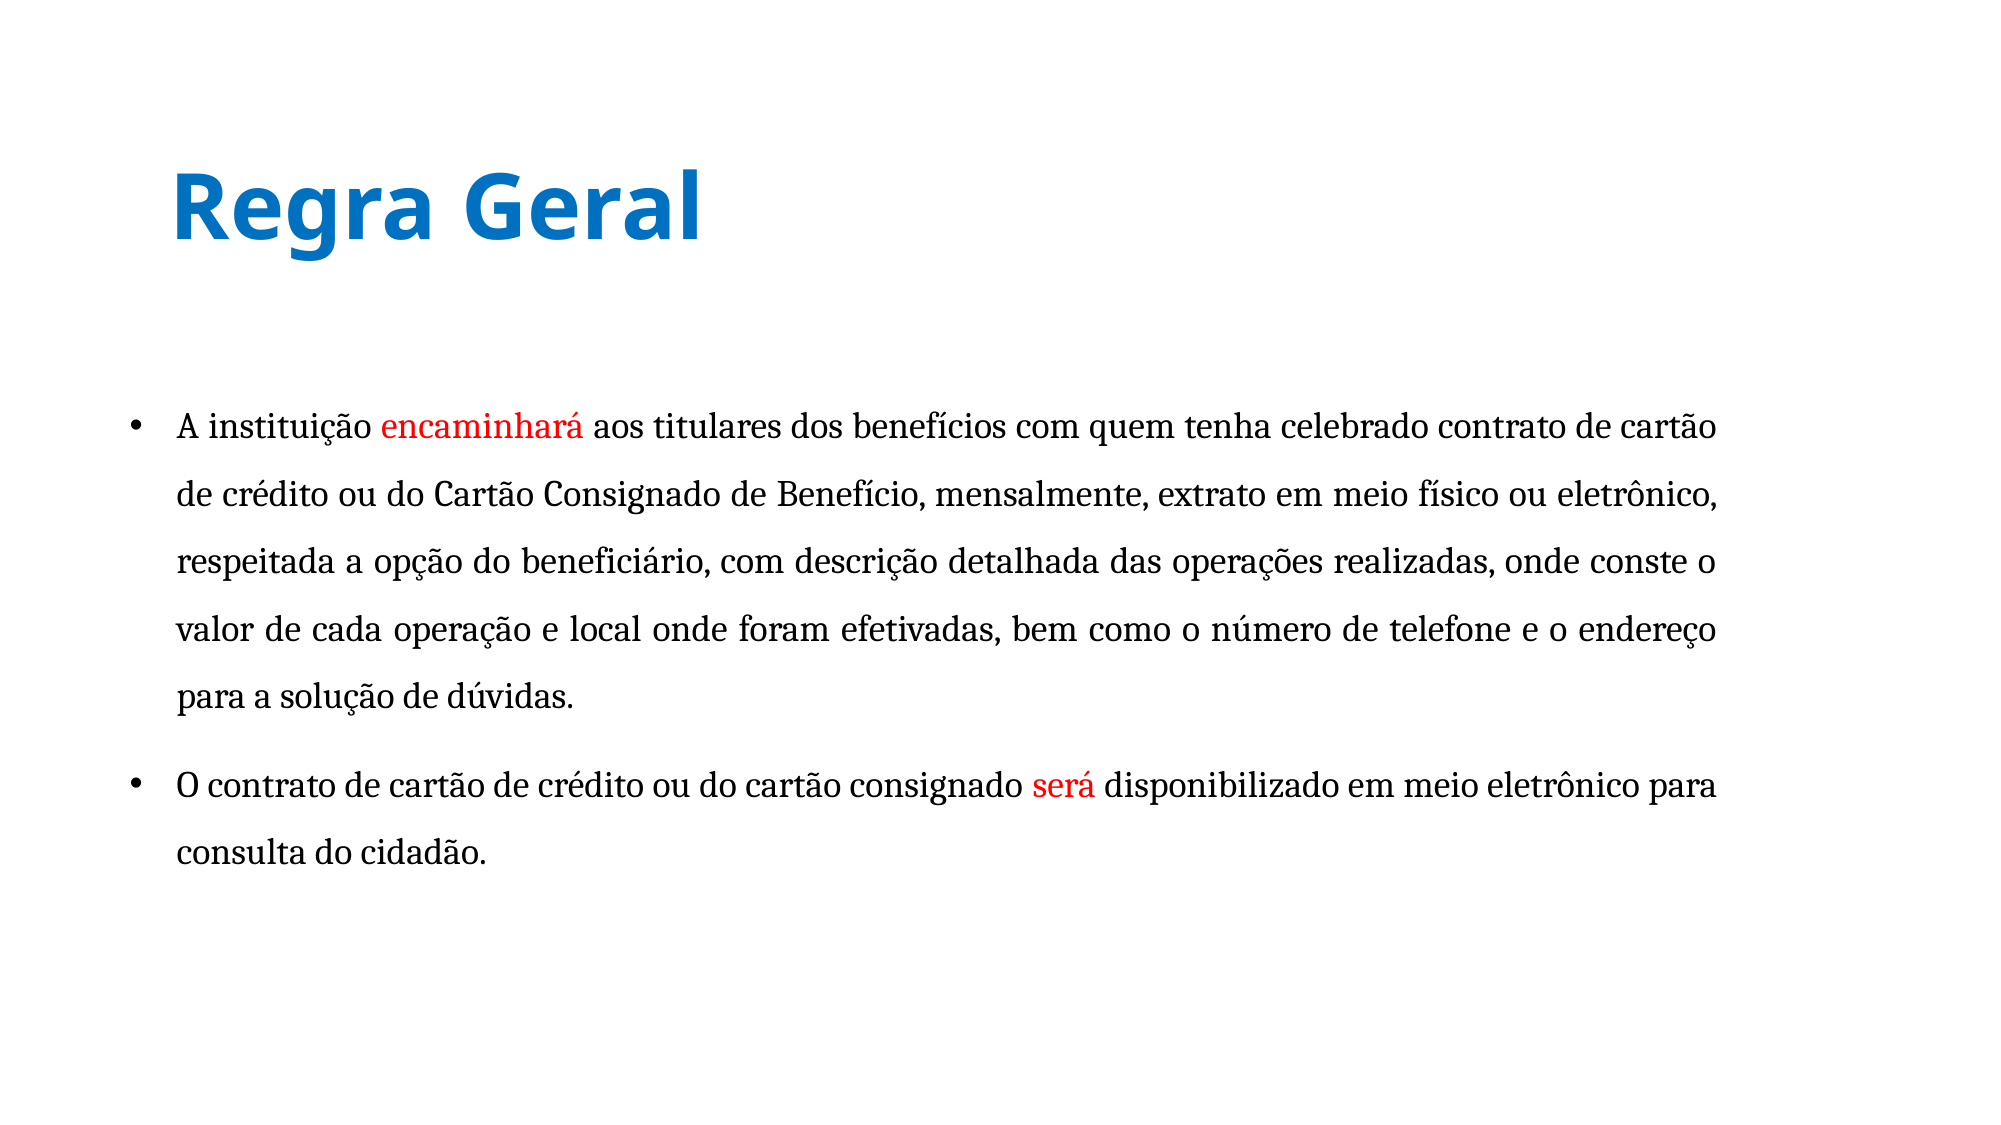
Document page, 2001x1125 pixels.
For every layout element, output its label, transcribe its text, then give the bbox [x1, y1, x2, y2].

list A instituição encaminhará aos titulares dos benefícios com quem tenha celebrado contrato de cartão de crédito ou do Cartão Consignado de Benefício, mensalmente, extrato em meio físico ou eletrônico, respeitada a opção do beneficiário, com descrição detalhada das operações realizadas, onde conste o valor de cada operação e local onde foram efetivadas, bem como o número de telefone e o endereço para a solução de dúvidas. O contrato de cartão de crédito ou do cartão consignado será disponibilizado em meio eletrônico para consulta do cidadão. [114, 305, 1734, 939]
title Regra Geral [154, 129, 1694, 291]
